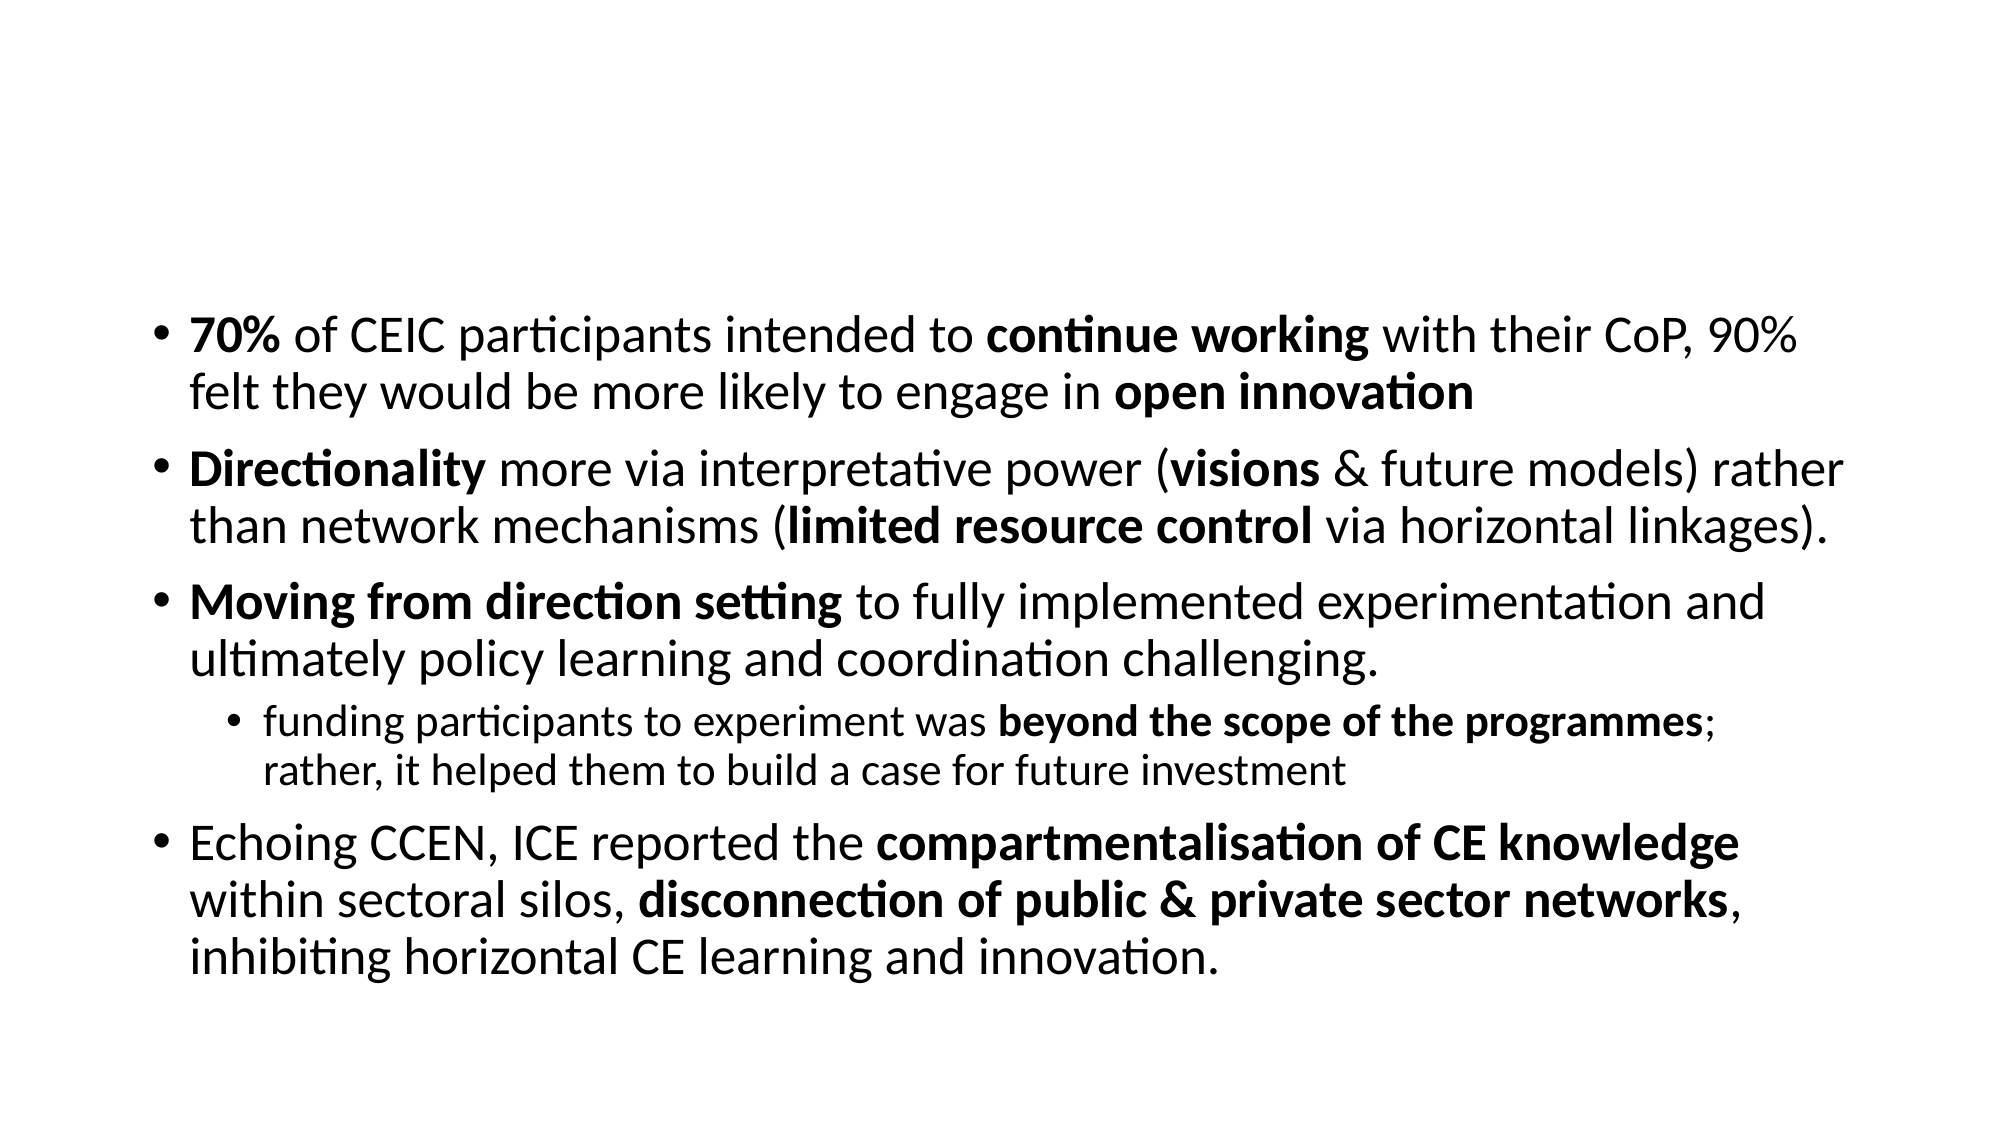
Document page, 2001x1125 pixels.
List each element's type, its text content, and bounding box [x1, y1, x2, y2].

list 70% of CEIC participants intended to continue working with their CoP, 90% felt they would be more likely to engage in open innovation Directionality more via interpretative power (visions & future models) rather than network mechanisms (limited resource control via horizontal linkages). Moving from direction setting to fully implemented experimentation and ultimately policy learning and coordination challenging. funding participants to experiment was beyond the scope of the programmes; rather, it helped them to build a case for future investment Echoing CCEN, ICE reported the compartmentalisation of CE knowledge within sectoral silos, disconnection of public & private sector networks, inhibiting horizontal CE learning and innovation. [137, 299, 1863, 1014]
